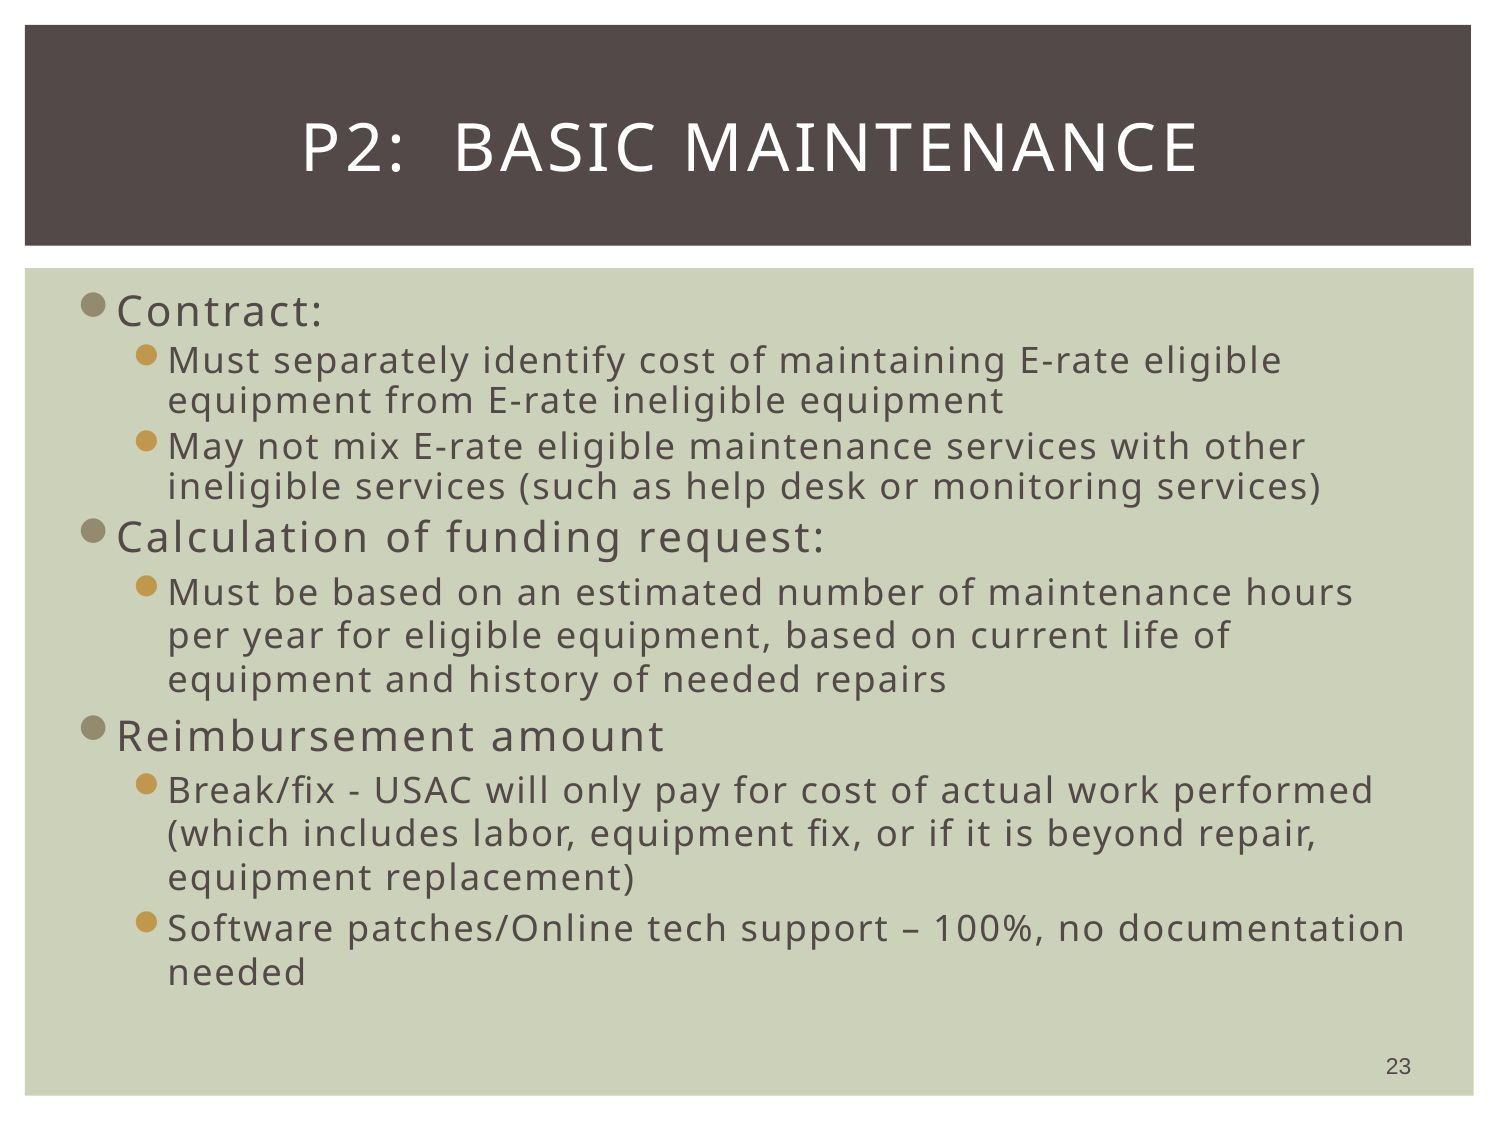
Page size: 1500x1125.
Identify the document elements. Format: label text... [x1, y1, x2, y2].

list Contract: Must separately identify cost of maintaining E-rate eligible equipment from E-rate ineligible equipment May not mix E-rate eligible maintenance services with other ineligible services (such as help desk or monitoring services) Calculation of funding request: Must be based on an estimated number of maintenance hours per year for eligible equipment, based on current life of equipment and history of needed repairs Reimbursement amount Break/fix - USAC will only pay for cost of actual work performed (which includes labor, equipment fix, or if it is beyond repair, equipment replacement) Software patches/Online tech support – 100%, no documentation needed [62, 282, 1442, 1005]
slide_number 23 [1349, 1041, 1448, 1089]
title P2: Basic Maintenance [62, 58, 1438, 232]
